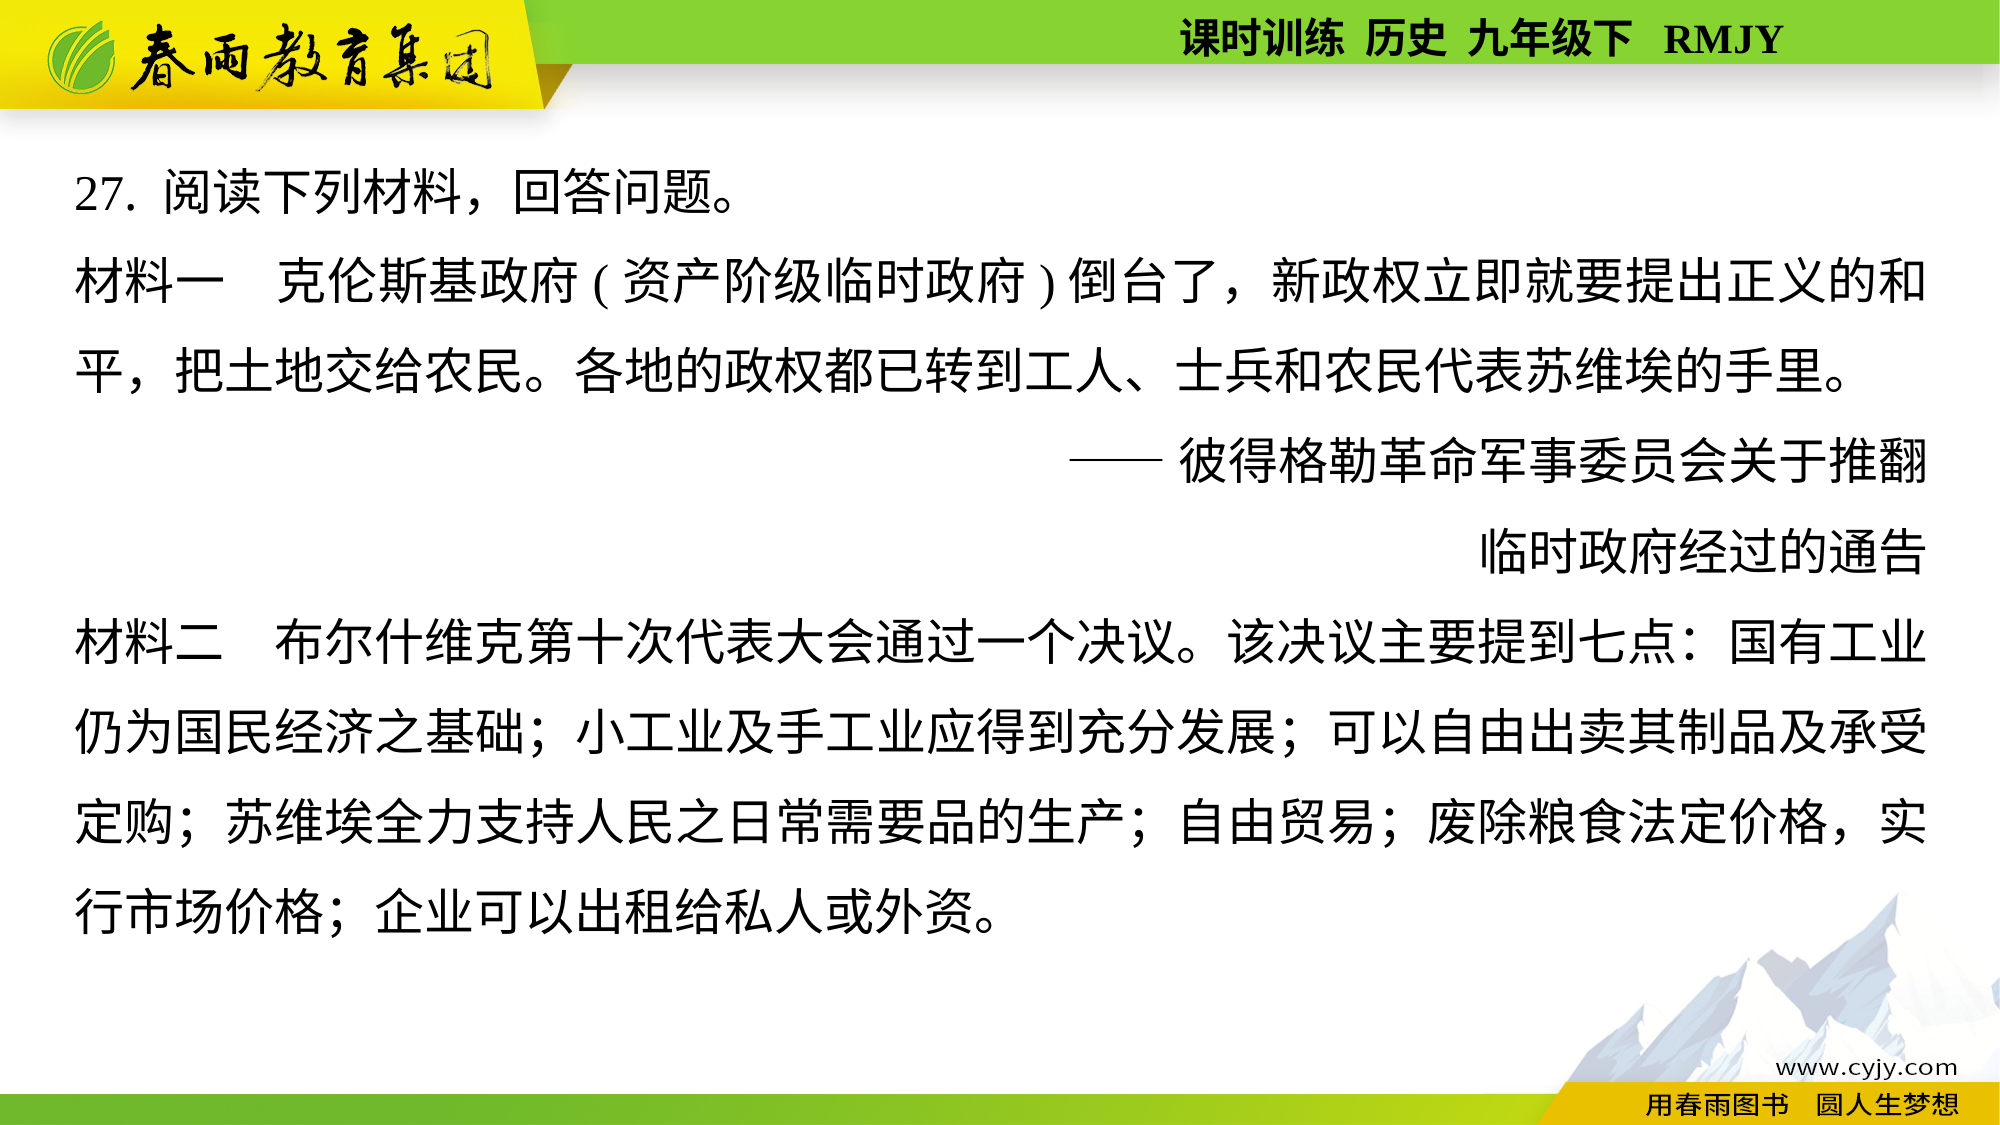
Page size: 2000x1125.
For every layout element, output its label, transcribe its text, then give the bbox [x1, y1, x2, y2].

picture [0, 0, 2000, 1125]
list 27. 阅读下列材料，回答问题。 材料一 克伦斯基政府(资产阶级临时政府)倒台了，新政权立即就要提出正义的和平，把土地交给农民。各地的政权都已转到工人、士兵和农民代表苏维埃的手里。 ——彼得格勒革命军事委员会关于推翻 临时政府经过的通告 材料二 布尔什维克第十次代表大会通过一个决议。该决议主要提到七点：国有工业仍为国民经济之基础；小工业及手工业应得到充分发展；可以自由出卖其制品及承受定购；苏维埃全力支持人民之日常需要品的生产；自由贸易；废除粮食法定价格，实行市场价格；企业可以出租给私人或外资。 [59, 122, 1944, 944]
